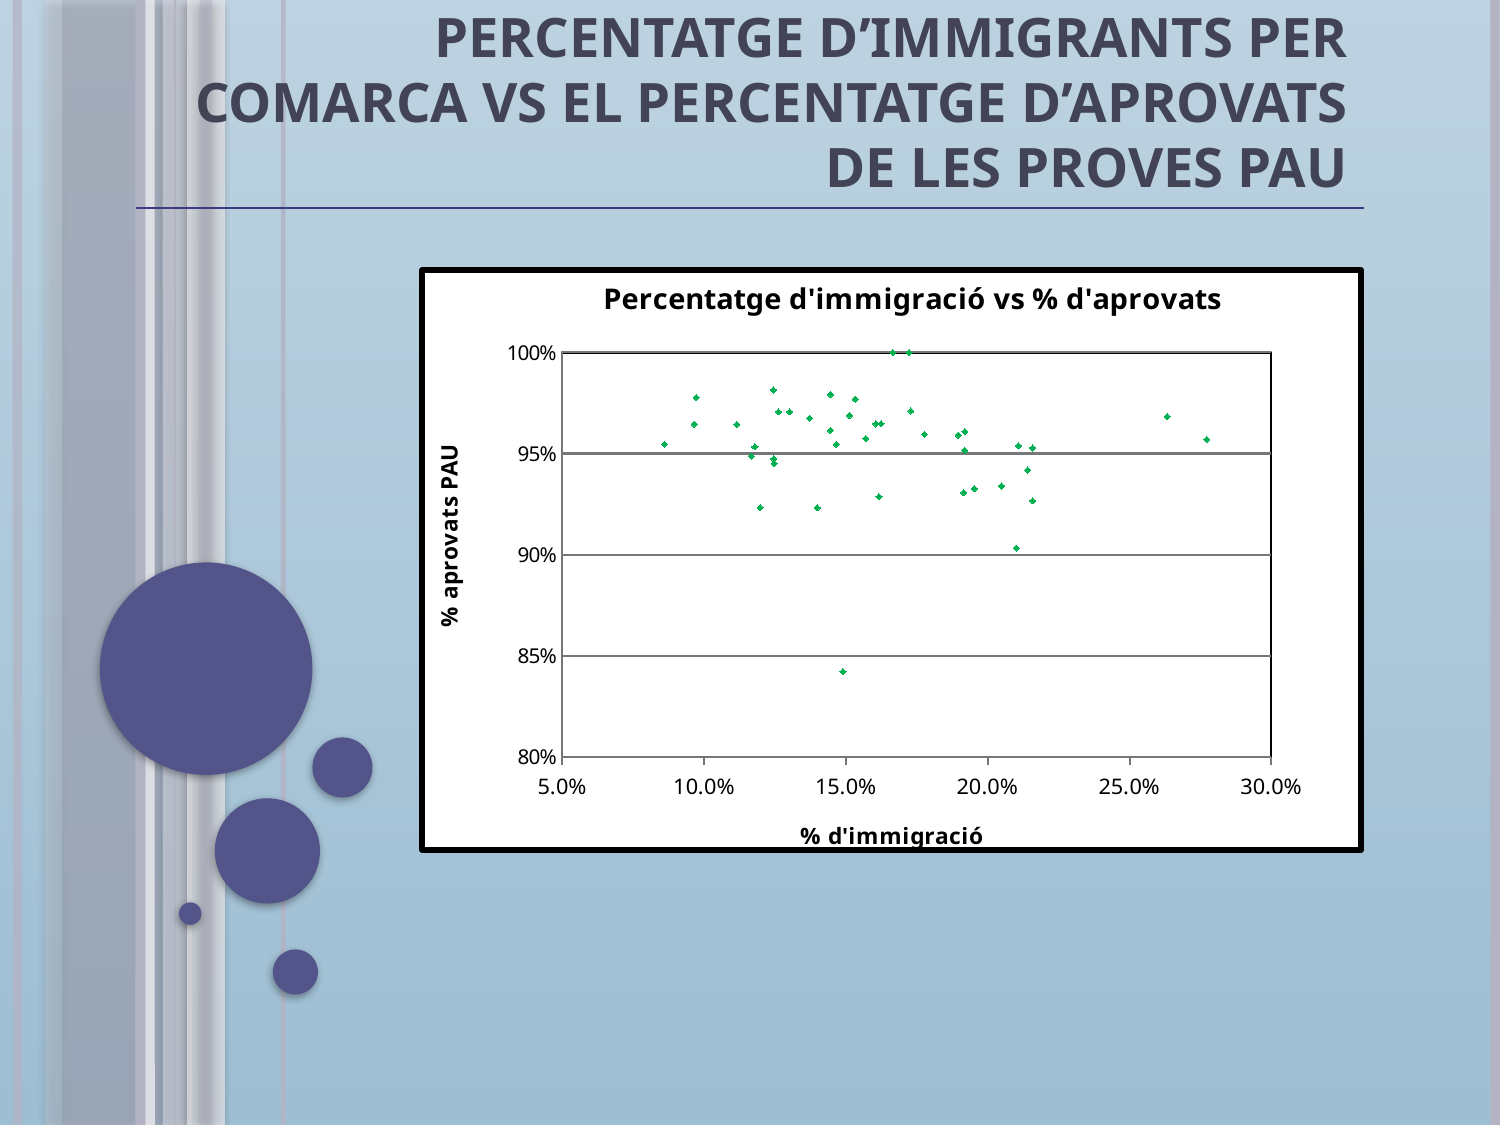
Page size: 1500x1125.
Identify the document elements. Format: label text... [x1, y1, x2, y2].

list Coeficient de Pearson: 0,3535 [135, 267, 1361, 1067]
chart [418, 266, 1365, 859]
title Percentatge d’immigrants per comarca vs el percentatge d’aprovats de les proves PAU [137, 0, 1363, 205]
